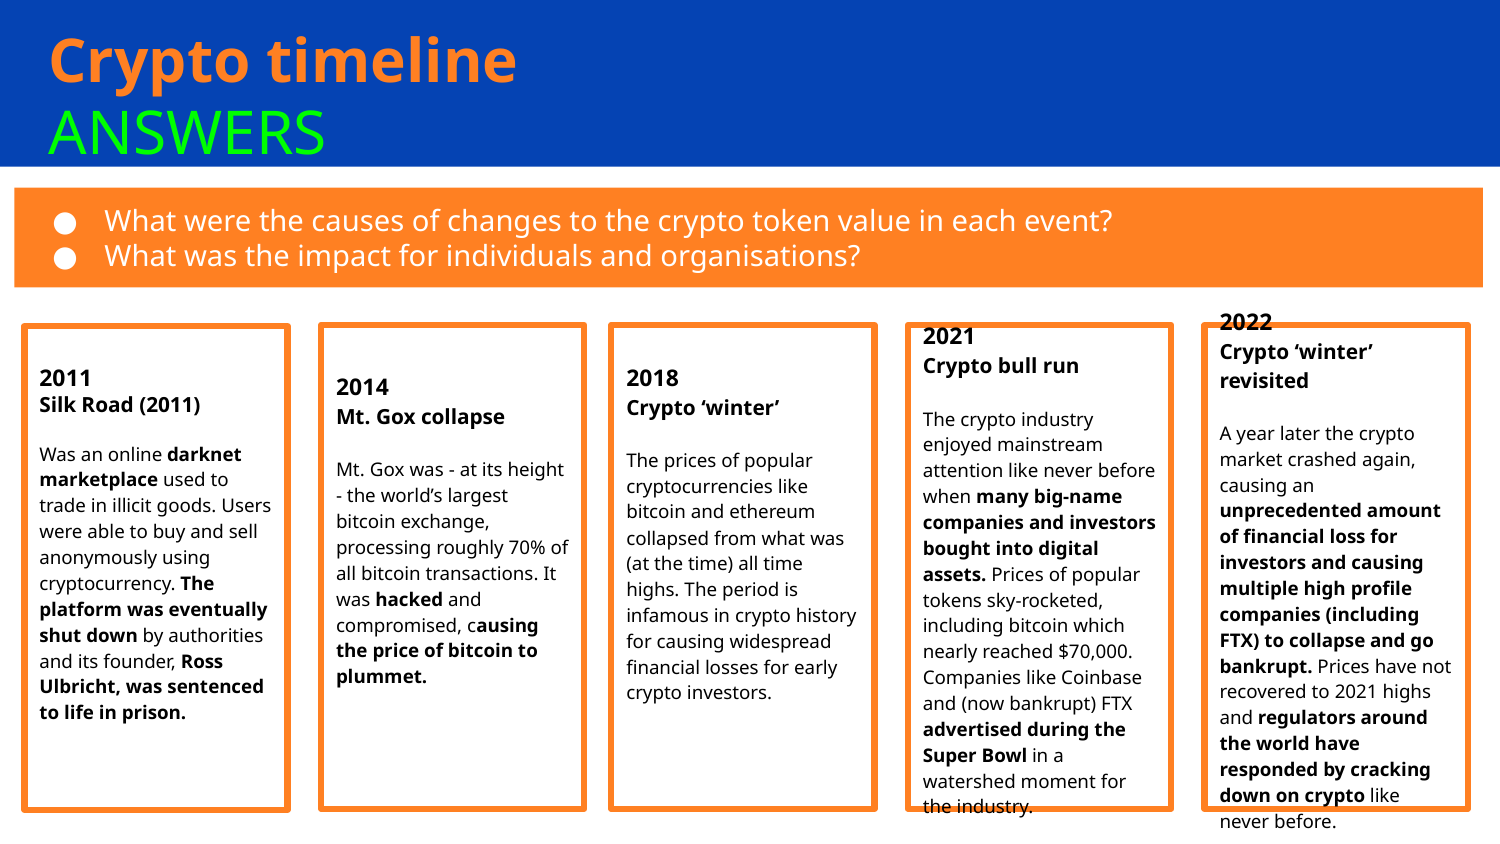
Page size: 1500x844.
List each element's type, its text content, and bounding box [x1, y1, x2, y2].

text_box 2022 Crypto ‘winter’ revisited A year later the crypto market crashed again, causing an unprecedented amount of financial loss for investors and causing multiple high profile companies (including FTX) to collapse and go bankrupt. Prices have not recovered to 2021 highs and regulators around the world have responded by cracking down on crypto like never before. [1204, 324, 1468, 809]
text_box 2014 Mt. Gox collapse Mt. Gox was - at its height - the world’s largest bitcoin exchange, processing roughly 70% of all bitcoin transactions. It was hacked and compromised, causing the price of bitcoin to plummet. [321, 324, 585, 809]
text_box 2021 Crypto bull run The crypto industry enjoyed mainstream attention like never before when many big-name companies and investors bought into digital assets. Prices of popular tokens sky-rocketed, including bitcoin which nearly reached $70,000. Companies like Coinbase and (now bankrupt) FTX advertised during the Super Bowl in a watershed moment for the industry. [907, 324, 1172, 809]
text_box 2018 Crypto ‘winter’ The prices of popular cryptocurrencies like bitcoin and ethereum collapsed from what was (at the time) all time highs. The period is infamous in crypto history for causing widespread financial losses for early crypto investors. [611, 324, 875, 809]
text_box What were the causes of changes to the crypto token value in each event? What was the impact for individuals and organisations? [14, 187, 1483, 288]
text_box Crypto timeline ANSWERS [33, 6, 1358, 182]
text_box 2011 Silk Road (2011) Was an online darknet marketplace used to trade in illicit goods. Users were able to buy and sell anonymously using cryptocurrency. The platform was eventually shut down by authorities and its founder, Ross Ulbricht, was sentenced to life in prison. [24, 325, 288, 810]
